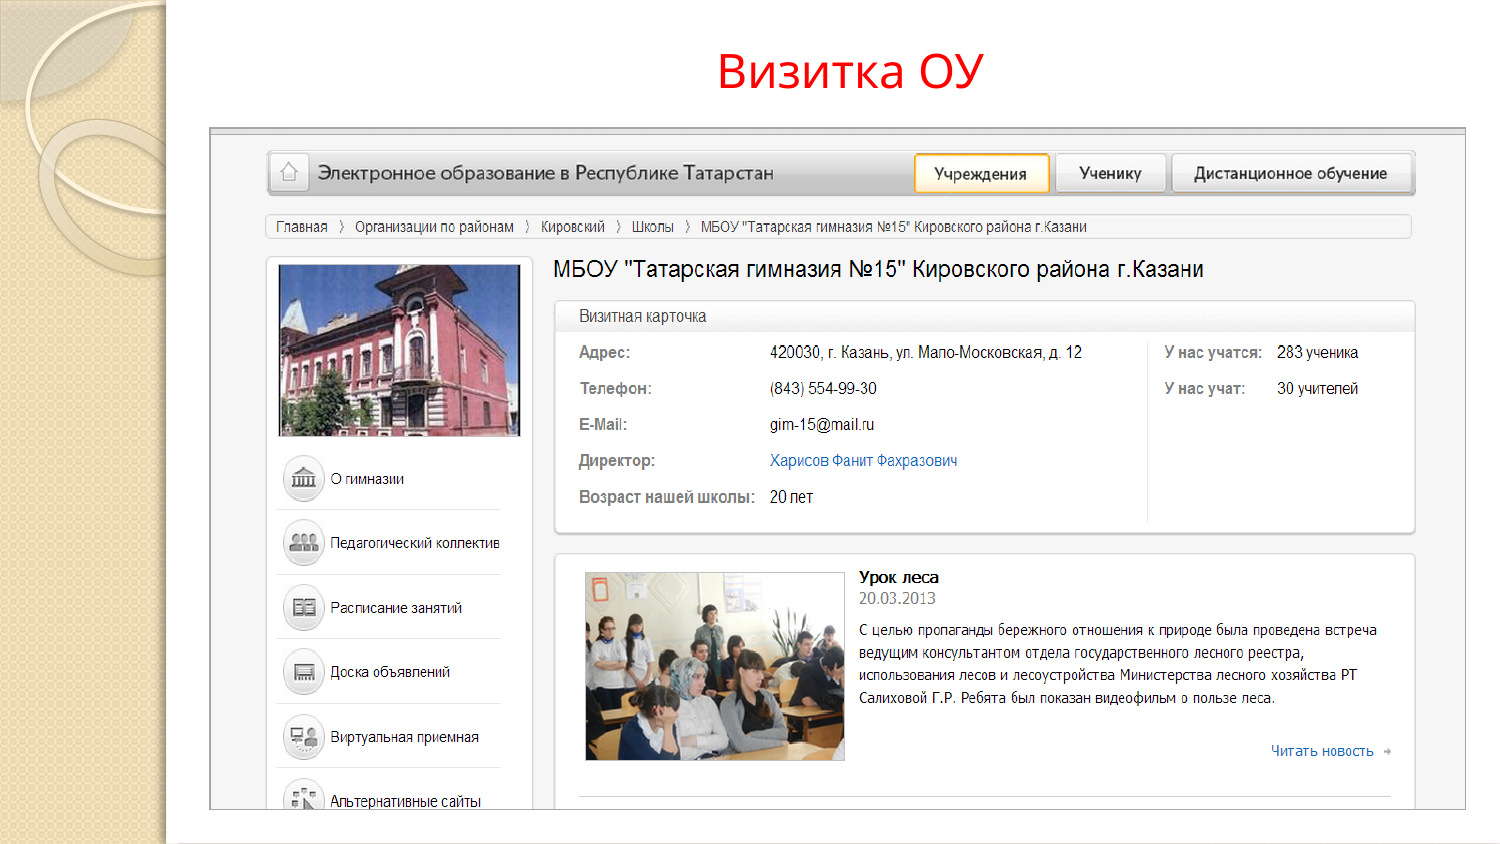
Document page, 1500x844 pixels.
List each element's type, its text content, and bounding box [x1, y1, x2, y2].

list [210, 128, 1466, 809]
title Визитка ОУ [235, 33, 1466, 106]
